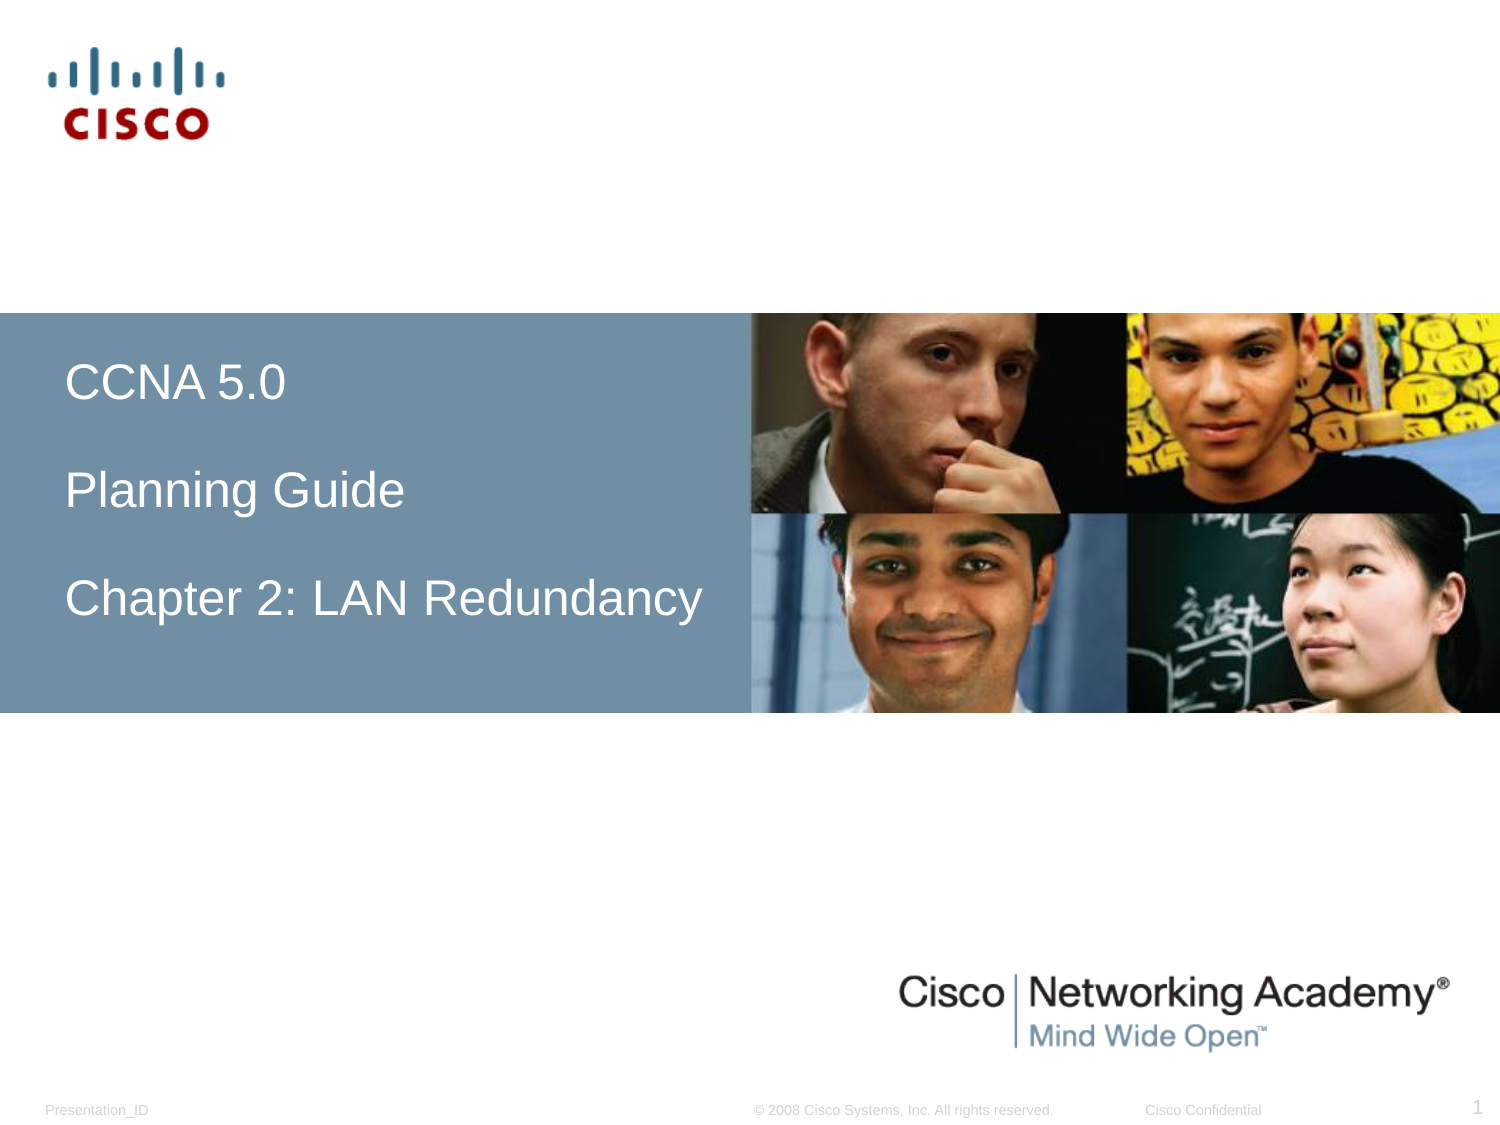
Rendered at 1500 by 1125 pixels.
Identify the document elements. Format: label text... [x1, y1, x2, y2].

picture [0, 313, 1500, 713]
text_box CCNA 5.0 Planning Guide Chapter 2: LAN Redundancy [51, 369, 739, 613]
picture [899, 974, 1450, 1053]
picture [40, 19, 233, 168]
